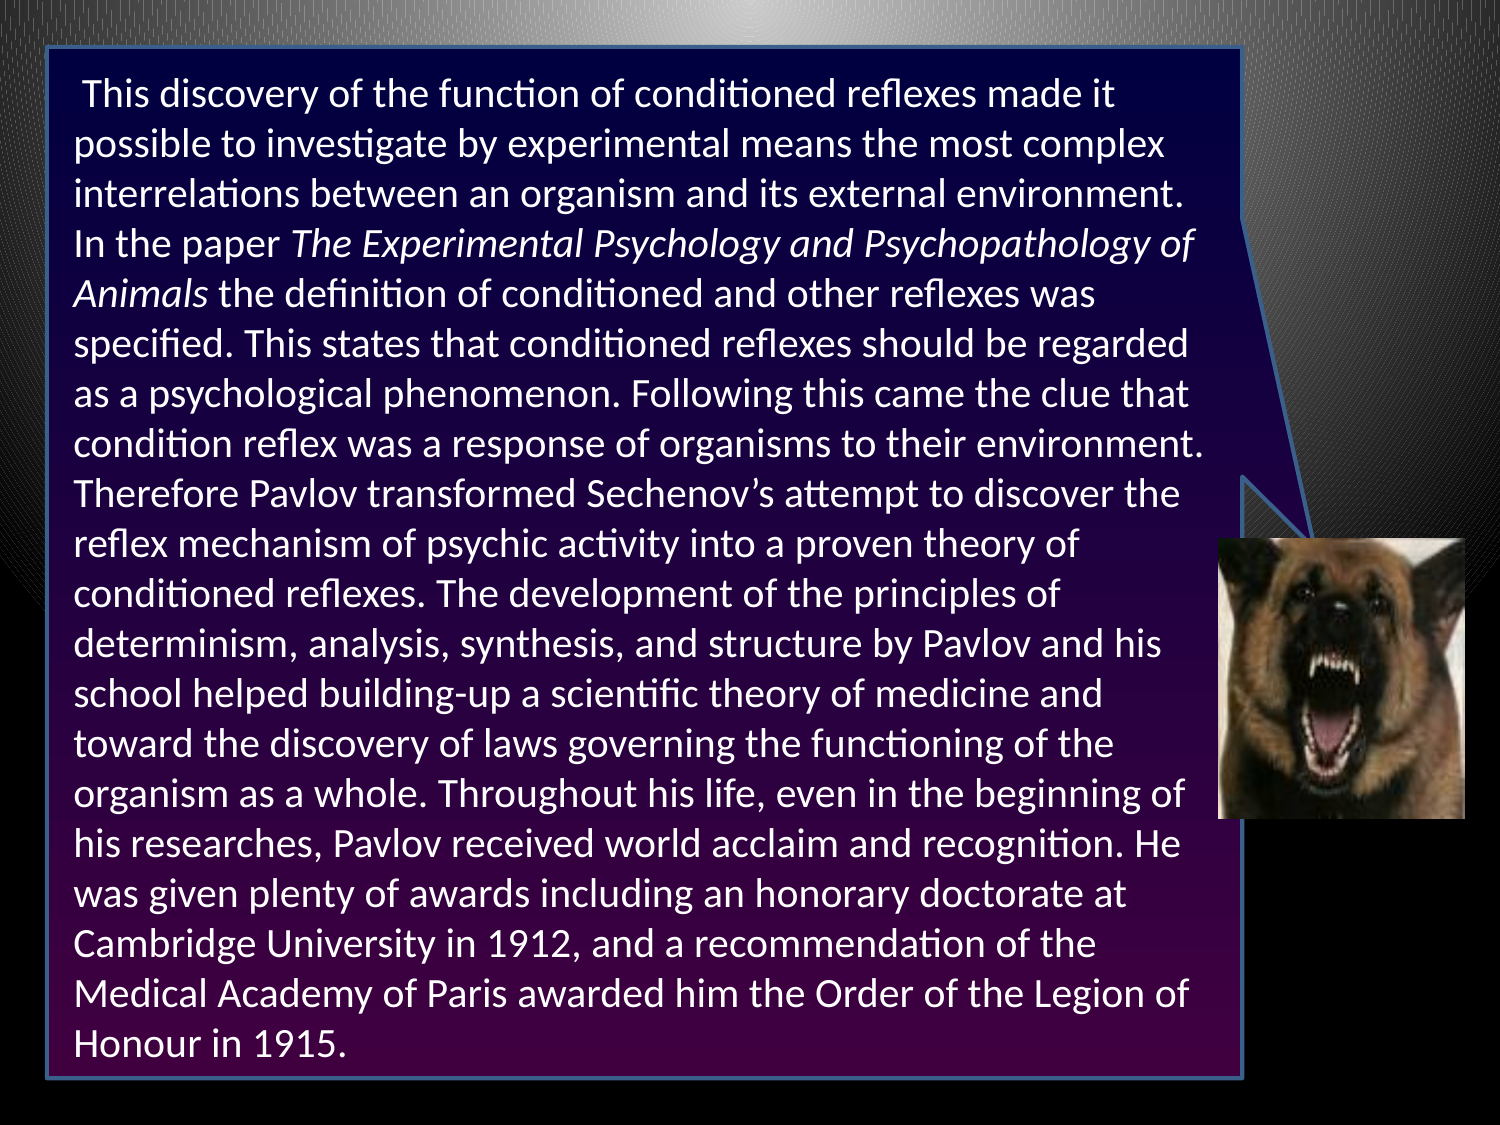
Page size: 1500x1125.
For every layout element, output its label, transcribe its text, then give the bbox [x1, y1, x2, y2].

picture [1218, 538, 1466, 820]
text_box [44, 44, 1315, 1081]
text_box This discovery of the function of conditioned reflexes made it possible to investigate by experimental means the most complex interrelations between an organism and its external environment. In the paper The Experimental Psychology and Psychopathology of Animals the definition of conditioned and other reflexes was specified. This states that conditioned reflexes should be regarded as a psychological phenomenon. Following this came the clue that condition reflex was a response of organisms to their environment. Therefore Pavlov transformed Sechenov’s attempt to discover the reflex mechanism of psychic activity into a proven theory of conditioned reflexes. The development of the principles of determinism, analysis, synthesis, and structure by Pavlov and his school helped building-up a scientific theory of medicine and toward the discovery of laws governing the functioning of the organism as a whole. Throughout his life, even in the beginning of his researches, Pavlov received world acclaim and recognition. He was given plenty of awards including an honorary doctorate at Cambridge University in 1912, and a recommendation of the Medical Academy of Paris awarded him the Order of the Legion of Honour in 1915. [58, 58, 1231, 1119]
